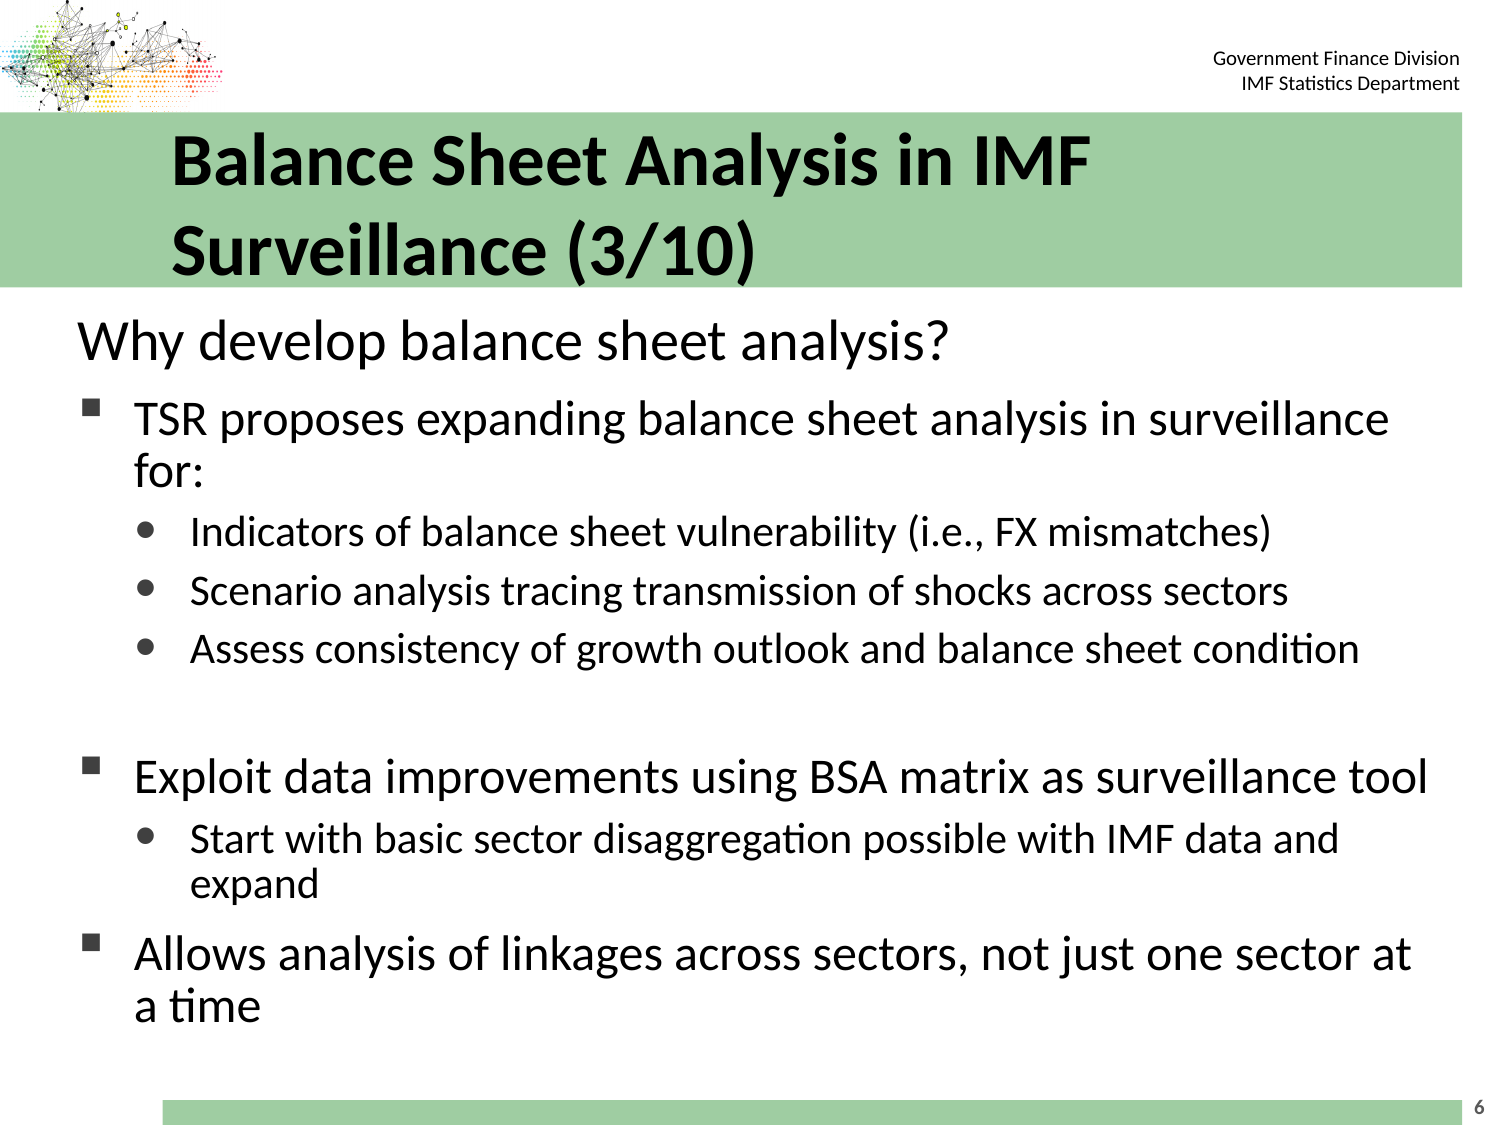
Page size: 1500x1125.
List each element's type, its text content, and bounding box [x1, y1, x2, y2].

list Why develop balance sheet analysis? TSR proposes expanding balance sheet analysis in surveillance for: Indicators of balance sheet vulnerability (i.e., FX mismatches) Scenario analysis tracing transmission of shocks across sectors Assess consistency of growth outlook and balance sheet condition Exploit data improvements using BSA matrix as surveillance tool Start with basic sector disaggregation possible with IMF data and expand Allows analysis of linkages across sectors, not just one sector at a time [62, 312, 1463, 1088]
title Balance Sheet Analysis in IMF Surveillance (3/10) [0, 112, 1463, 288]
slide_number 6 [1441, 1074, 1500, 1125]
picture [0, 0, 225, 112]
